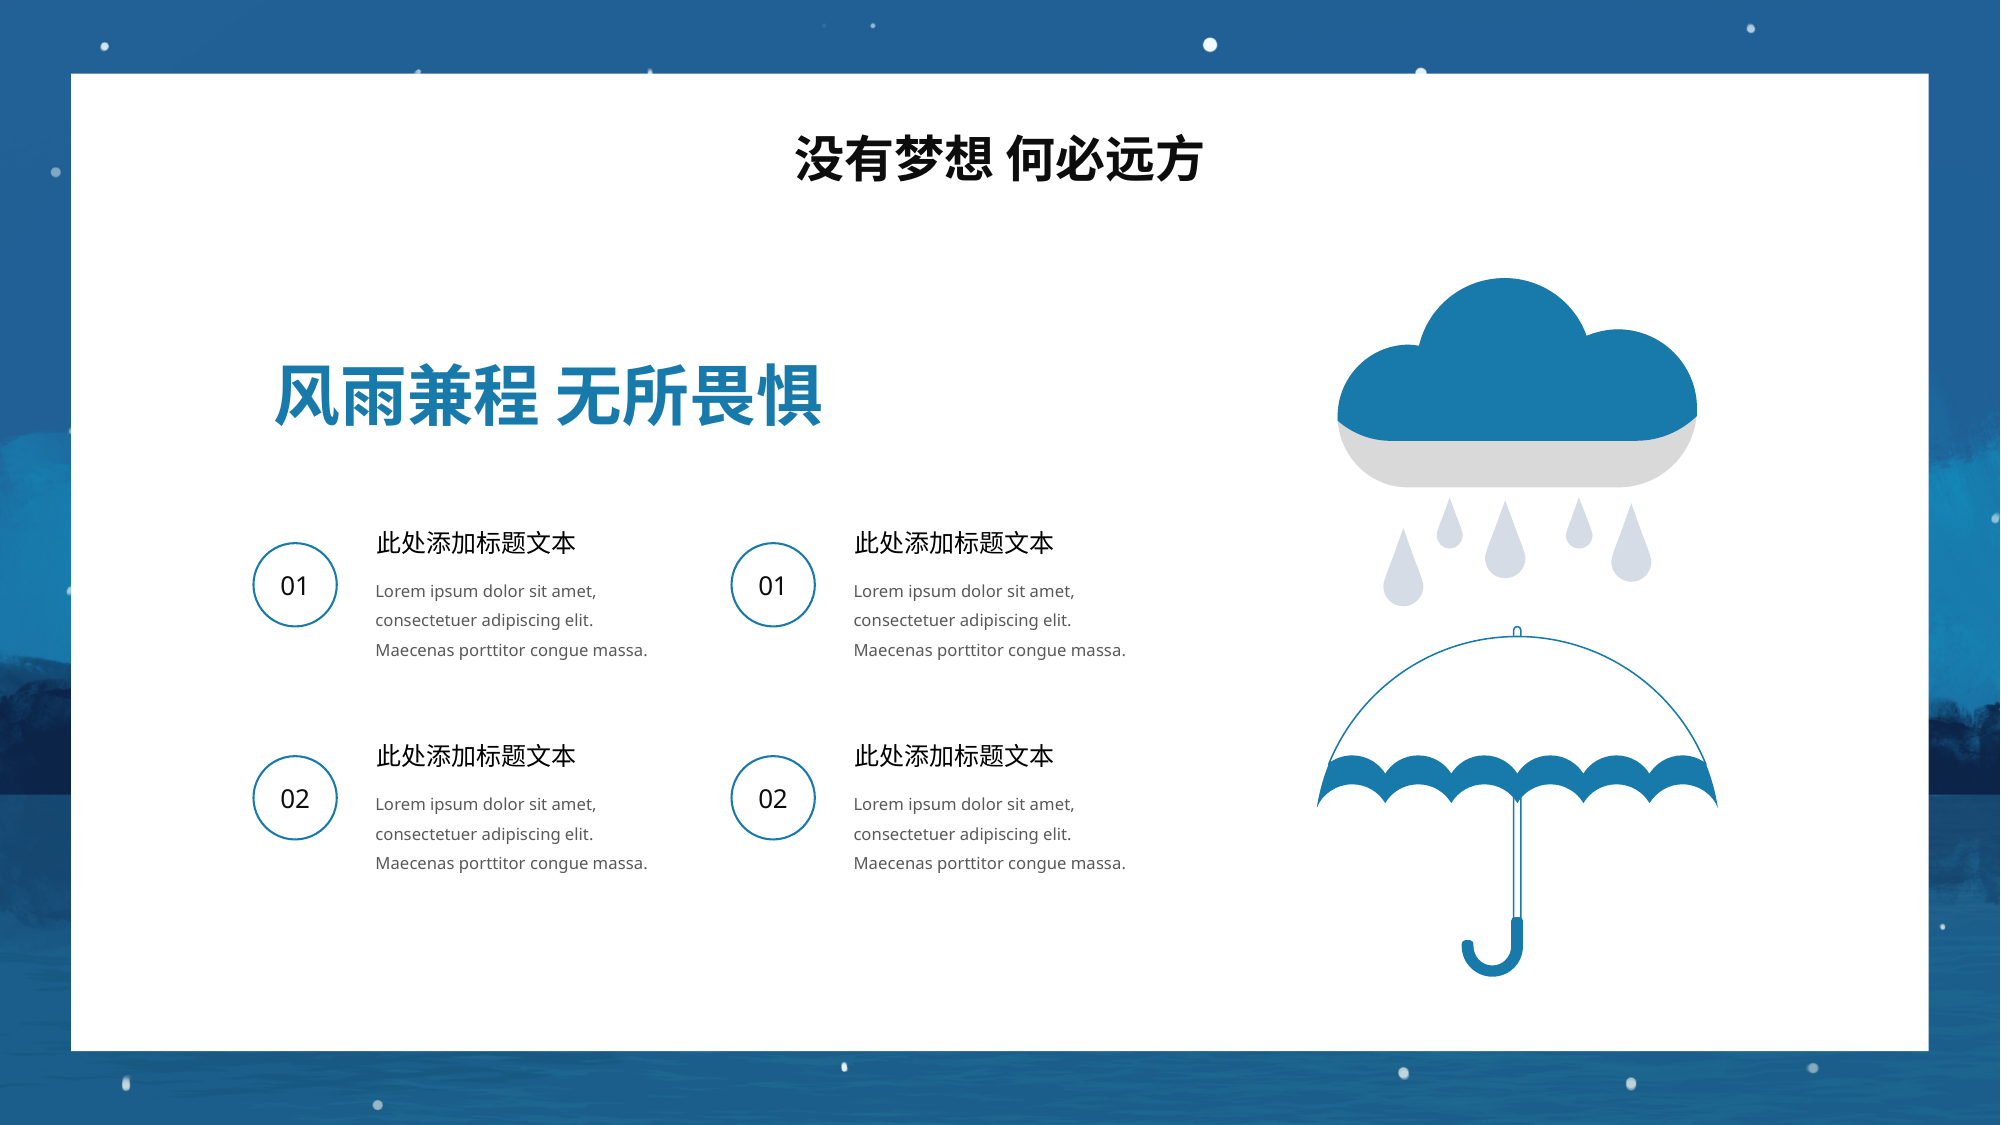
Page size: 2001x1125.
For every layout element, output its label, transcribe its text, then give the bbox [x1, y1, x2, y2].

text_box 此处添加标题文本 [361, 733, 592, 775]
picture [0, 0, 2000, 1125]
text_box 02 [253, 756, 337, 840]
text_box Lorem ipsum dolor sit amet, consectetuer adipiscing elit. Maecenas porttitor congue massa. [360, 775, 669, 881]
text_box 此处添加标题文本 [840, 520, 1070, 562]
text_box 没有梦想 何必远方 [779, 119, 1221, 195]
text_box 此处添加标题文本 [840, 733, 1070, 775]
text_box Lorem ipsum dolor sit amet, consectetuer adipiscing elit. Maecenas porttitor congue massa. [360, 562, 669, 668]
text_box Lorem ipsum dolor sit amet, consectetuer adipiscing elit. Maecenas porttitor congue massa. [838, 562, 1147, 668]
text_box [1337, 278, 1697, 488]
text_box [1383, 497, 1652, 607]
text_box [1316, 626, 1718, 977]
text_box 风雨兼程 无所畏惧 [259, 346, 838, 442]
text_box 此处添加标题文本 [361, 520, 592, 562]
text_box 02 [731, 756, 815, 840]
text_box 01 [731, 543, 815, 627]
text_box Lorem ipsum dolor sit amet, consectetuer adipiscing elit. Maecenas porttitor congue massa. [838, 775, 1147, 881]
text_box 01 [253, 543, 337, 627]
